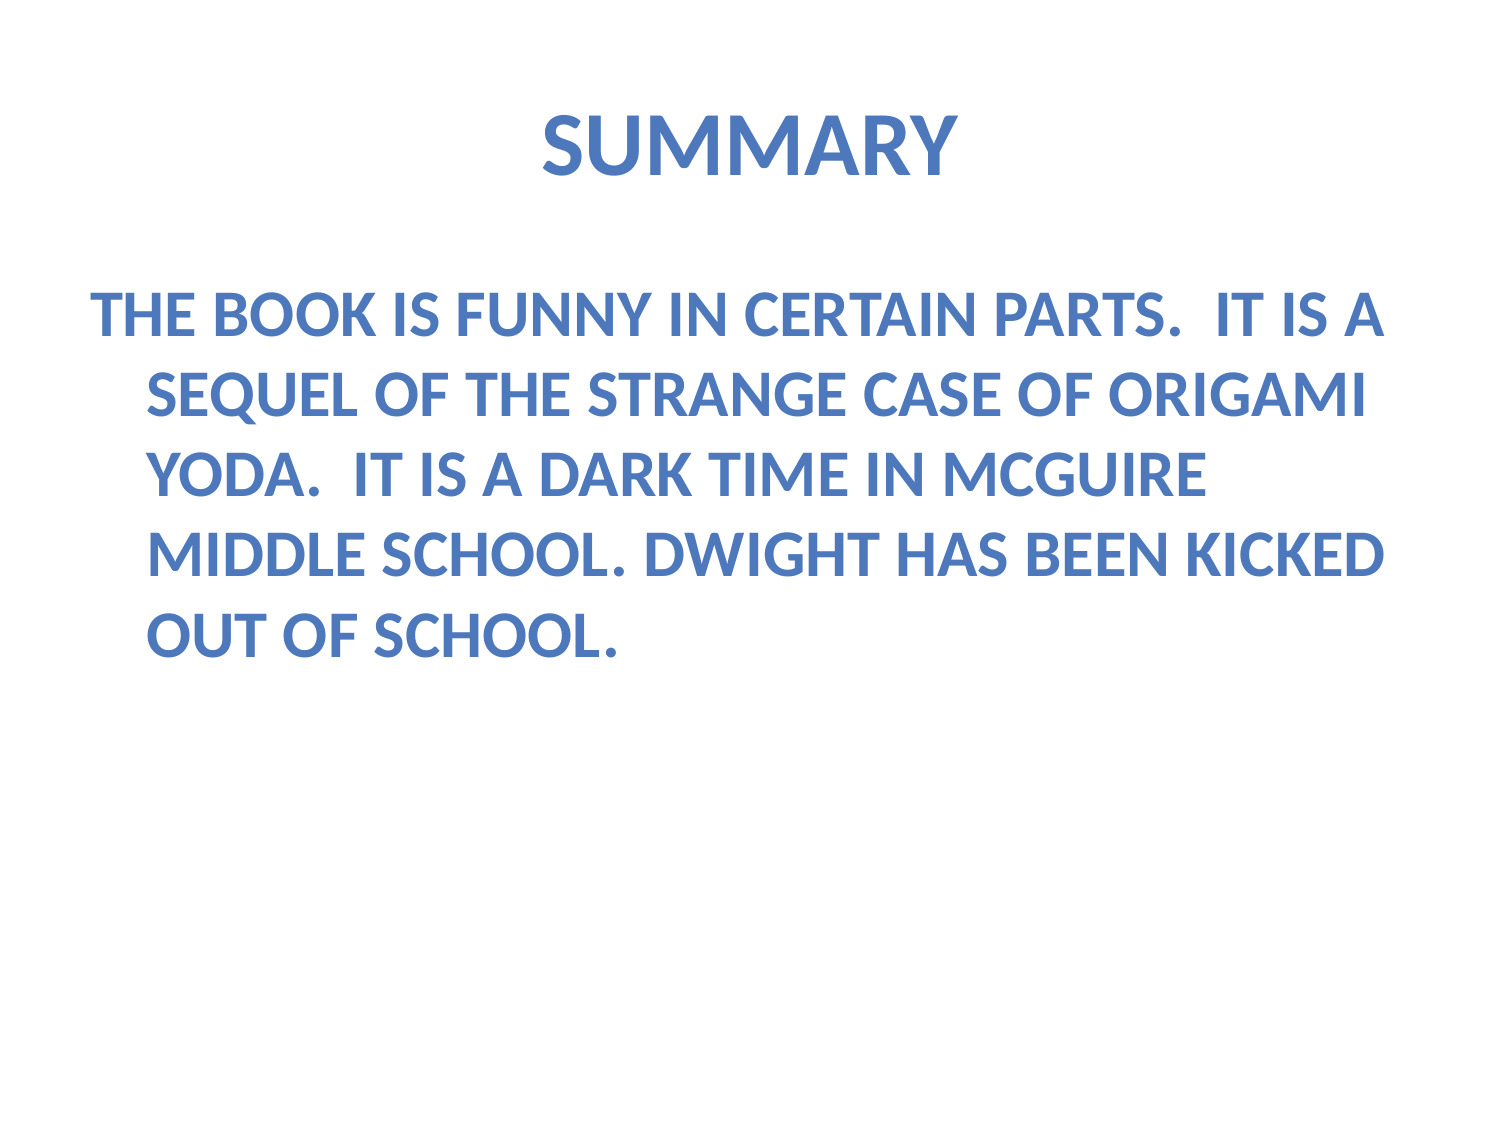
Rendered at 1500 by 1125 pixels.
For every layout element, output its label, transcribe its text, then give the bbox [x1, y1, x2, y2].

title Summary [75, 45, 1425, 233]
list The book is funny in certain parts. It is a sequel of the strange case of origami YODA. It is a dark time in McGuire middle school. Dwight has been kicked out of school. [75, 262, 1425, 1005]
